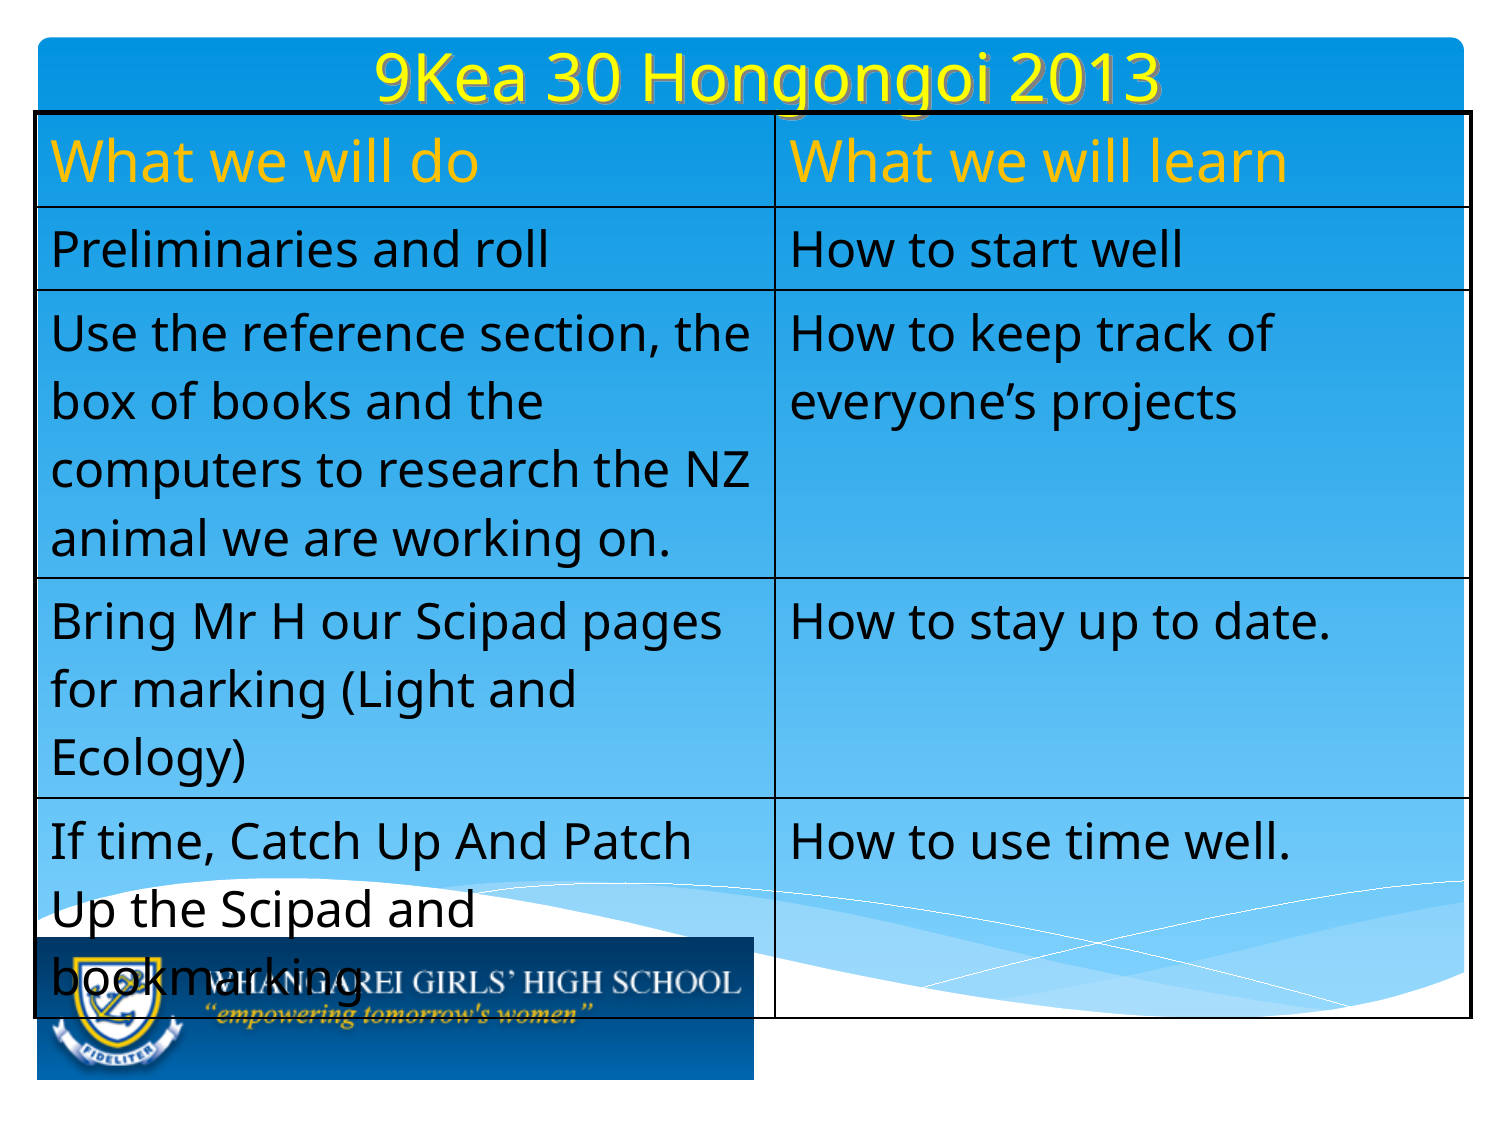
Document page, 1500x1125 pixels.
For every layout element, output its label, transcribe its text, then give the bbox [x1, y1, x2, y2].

table_cell If time, Catch Up And Patch Up the Scipad and bookmarking [37, 799, 774, 1017]
table_cell How to keep track of everyone’s projects [776, 291, 1469, 577]
table_header What we will do [37, 115, 774, 206]
table_cell How to start well [776, 208, 1469, 289]
table_cell Preliminaries and roll [37, 208, 774, 289]
table_cell Use the reference section, the box of books and the computers to research the NZ animal we are working on. [37, 291, 774, 577]
table_cell How to stay up to date. [776, 579, 1469, 797]
text_box 9Kea 30 Hongongoi 2013 [162, 24, 1375, 110]
table_header What we will learn [776, 115, 1469, 206]
picture [37, 937, 754, 1080]
table_cell How to use time well. [776, 799, 1469, 1017]
table_cell Bring Mr H our Scipad pages for marking (Light and Ecology) [37, 579, 774, 797]
